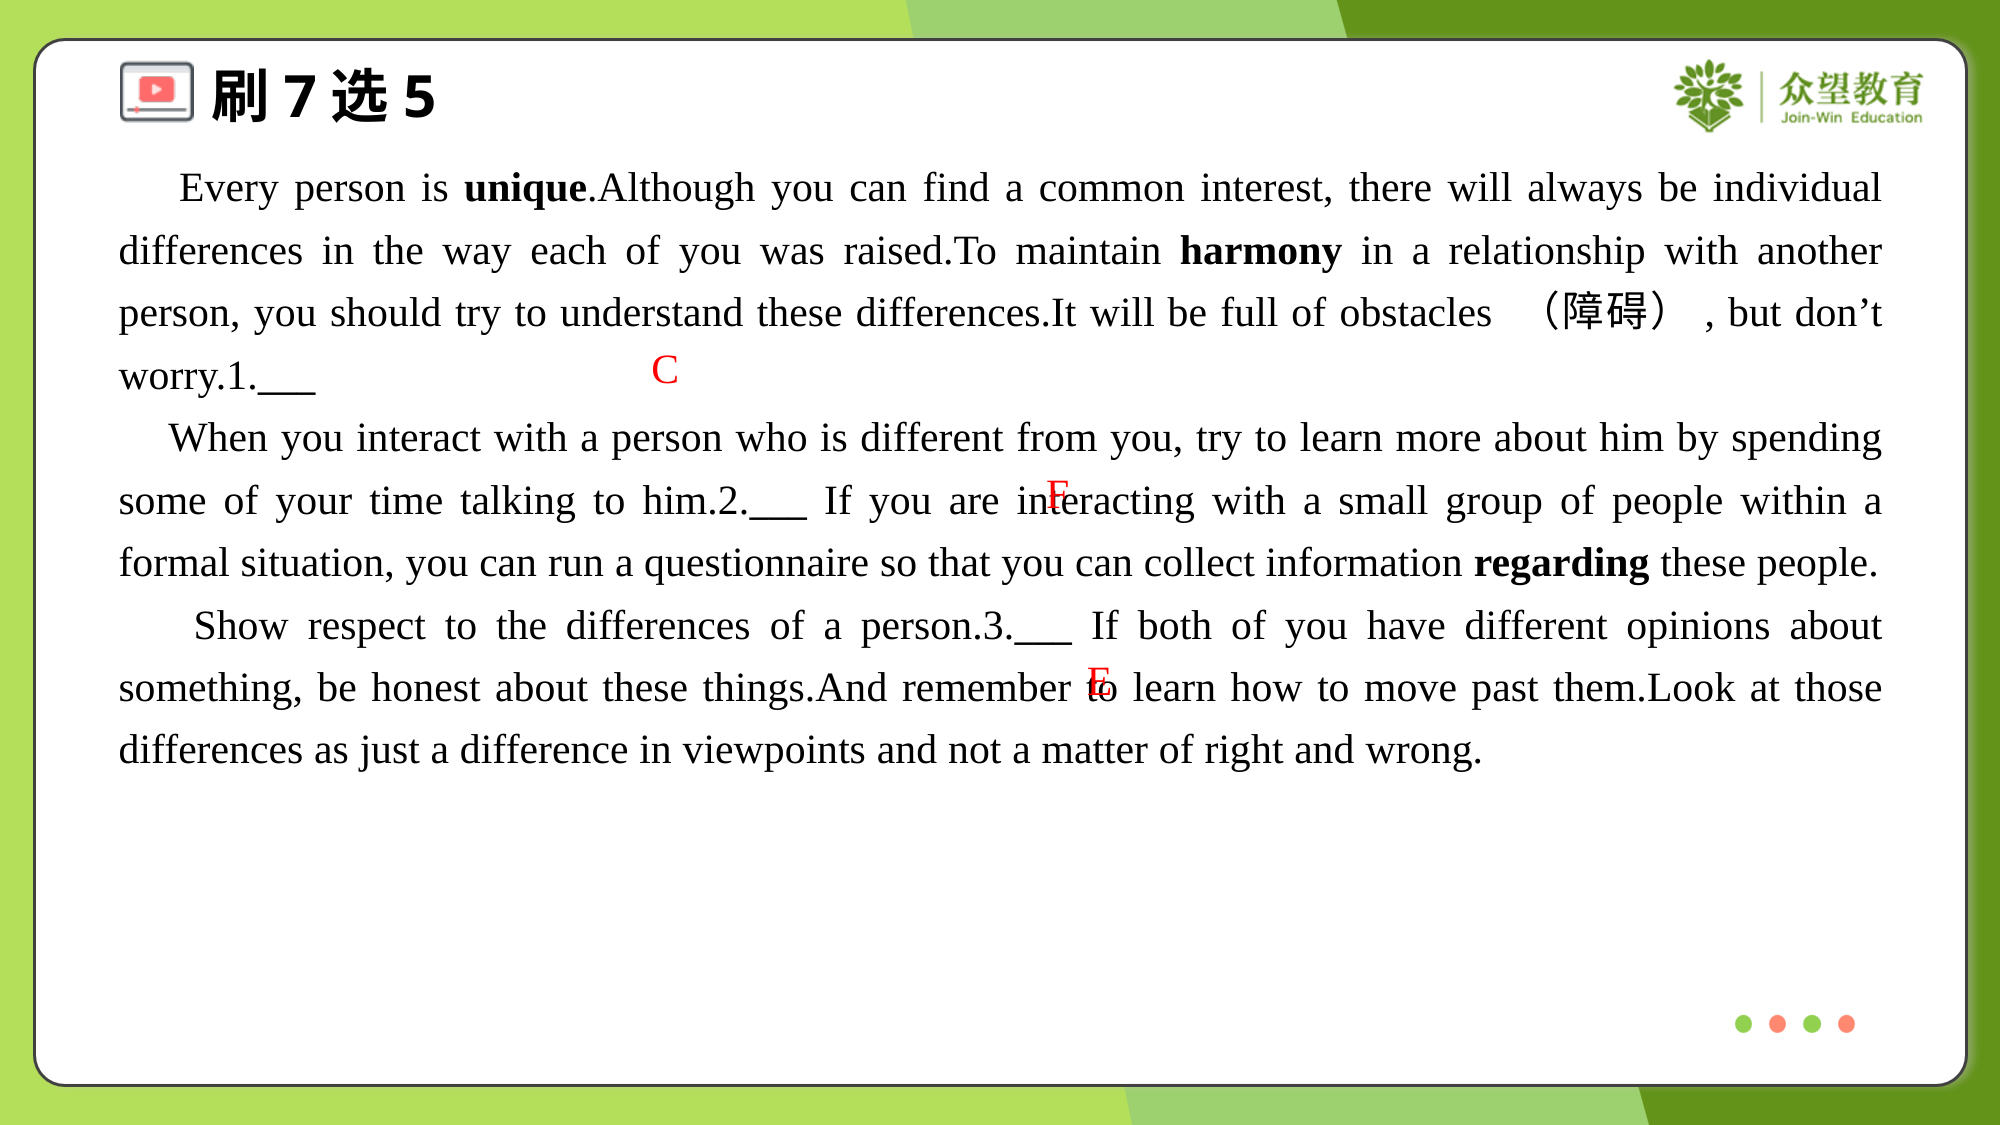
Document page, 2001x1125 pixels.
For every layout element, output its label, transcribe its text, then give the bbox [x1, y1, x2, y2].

text_box C [646, 328, 684, 387]
text_box Every person is unique.Although you can find a common interest, there will always be individual differences in the way each of you was raised.To maintain harmony in a relationship with another person, you should try to understand these differences.It will be full of obstacles （障碍）, but don’t worry.1.___ When you interact with a person who is different from you, try to learn more about him by spending some of your time talking to him.2.___ If you are interacting with a small group of people within a formal situation, you can run a questionnaire so that you can collect information regarding these people. Show respect to the differences of a person.3.___ If both of you have different opinions about something, be honest about these things.And remember to learn how to move past them.Look at those differences as just a difference in viewpoints and not a matter of right and wrong. [118, 147, 1883, 898]
text_box E [1082, 641, 1117, 699]
text_box F [1041, 453, 1074, 512]
picture [0, 0, 2000, 1125]
